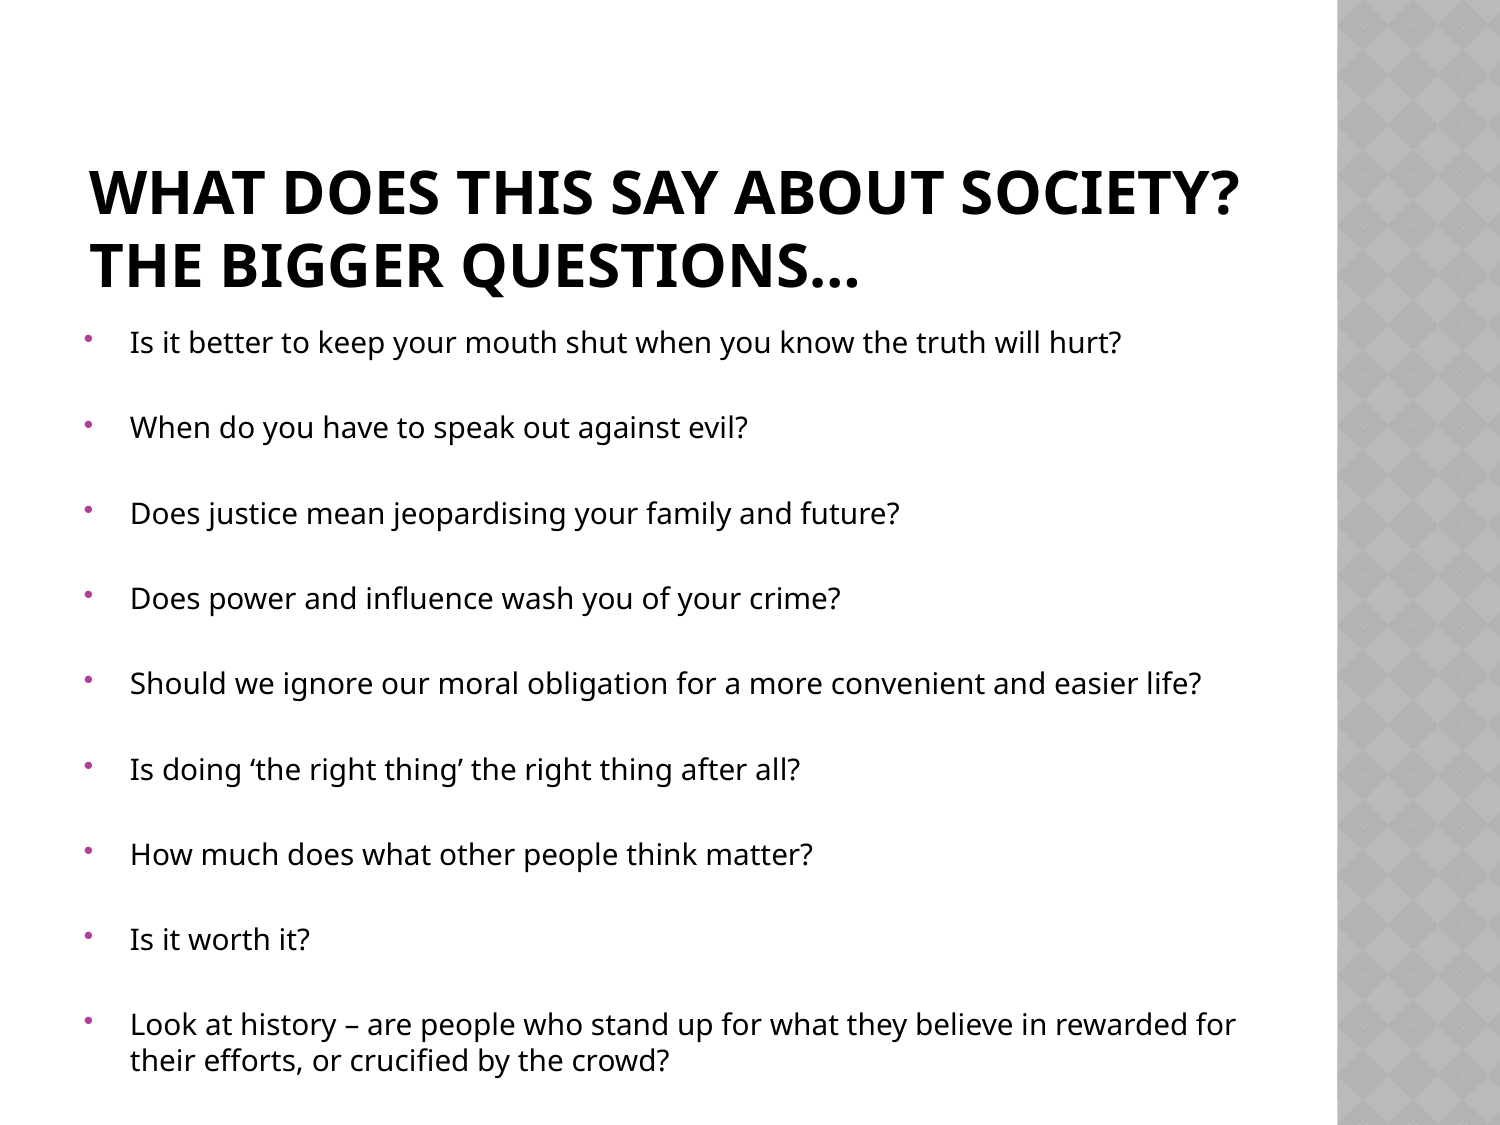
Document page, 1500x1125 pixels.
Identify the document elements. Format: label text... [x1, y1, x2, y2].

list Is it better to keep your mouth shut when you know the truth will hurt? When do you have to speak out against evil? Does justice mean jeopardising your family and future? Does power and influence wash you of your crime? Should we ignore our moral obligation for a more convenient and easier life? Is doing ‘the right thing’ the right thing after all? How much does what other people think matter? Is it worth it? Look at history – are people who stand up for what they believe in rewarded for their efforts, or crucified by the crowd? [70, 316, 1258, 1112]
title What does this say about society? The bigger questions… [82, 152, 1270, 299]
